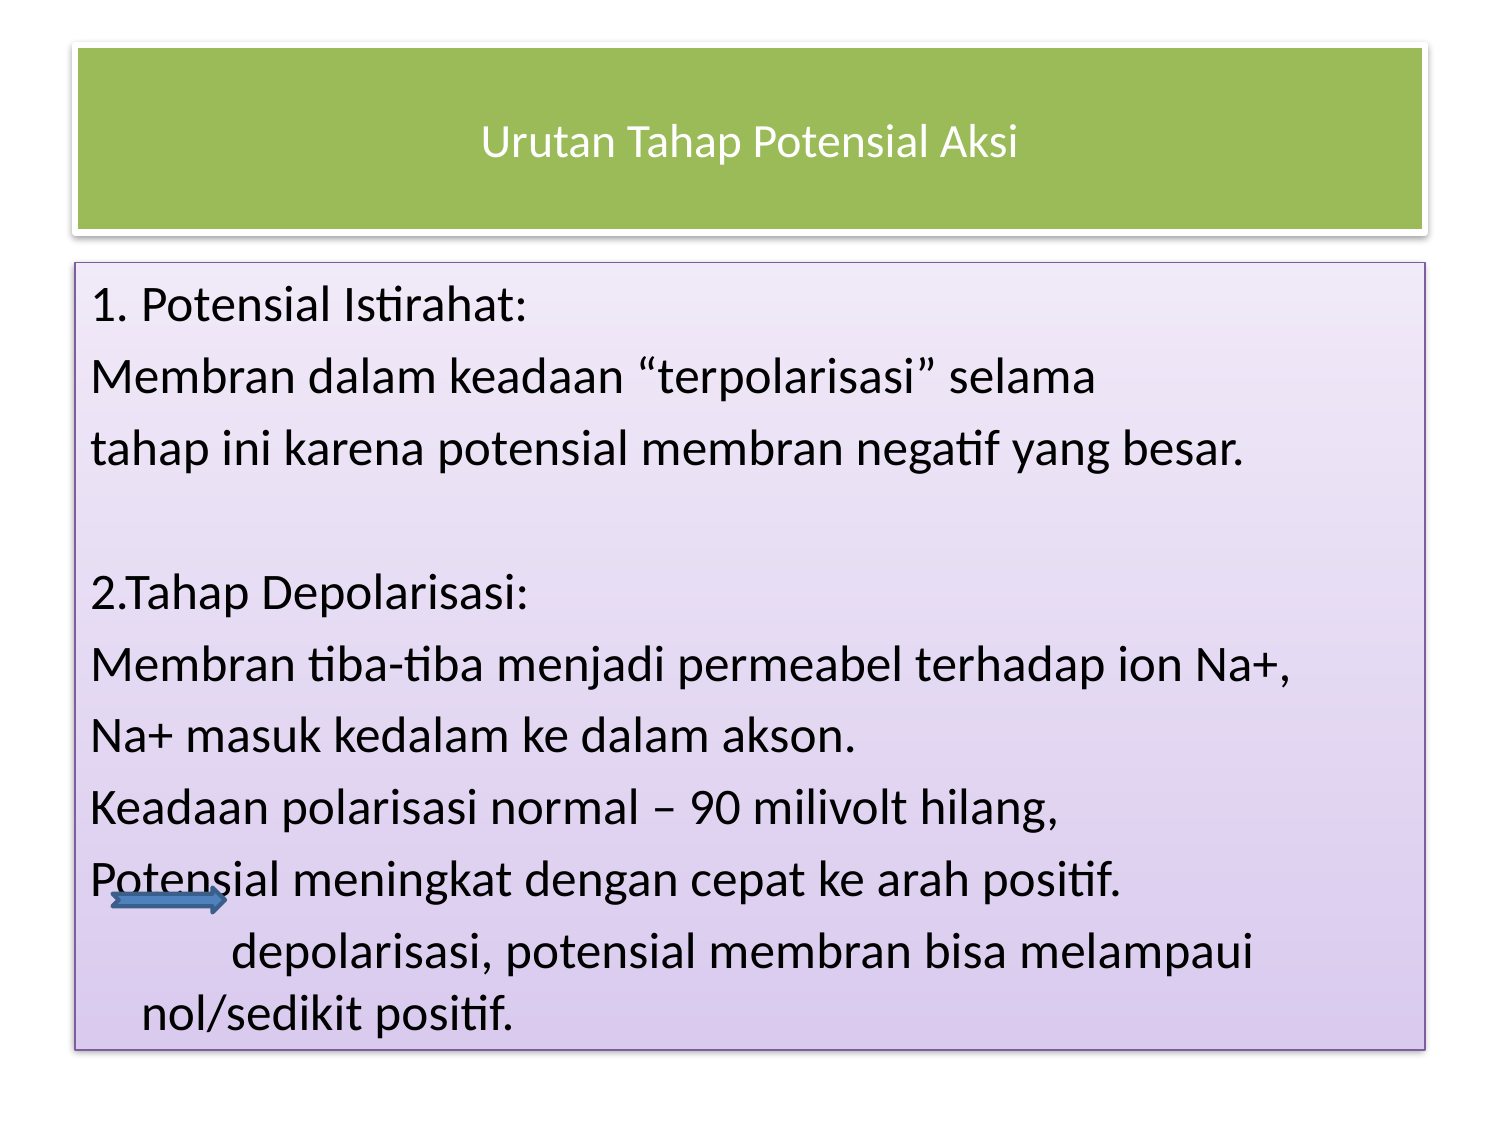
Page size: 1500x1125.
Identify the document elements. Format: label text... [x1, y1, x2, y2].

title Urutan Tahap Potensial Aksi [72, 42, 1428, 236]
text_box [110, 885, 228, 915]
list Potensial Istirahat: Membran dalam keadaan “terpolarisasi” selama tahap ini karena potensial membran negatif yang besar. 2.Tahap Depolarisasi: Membran tiba-tiba menjadi permeabel terhadap ion Na+, Na+ masuk kedalam ke dalam akson. Keadaan polarisasi normal – 90 milivolt hilang, Potensial meningkat dengan cepat ke arah positif. depolarisasi, potensial membran bisa melampaui nol/sedikit positif. [74, 262, 1426, 1051]
